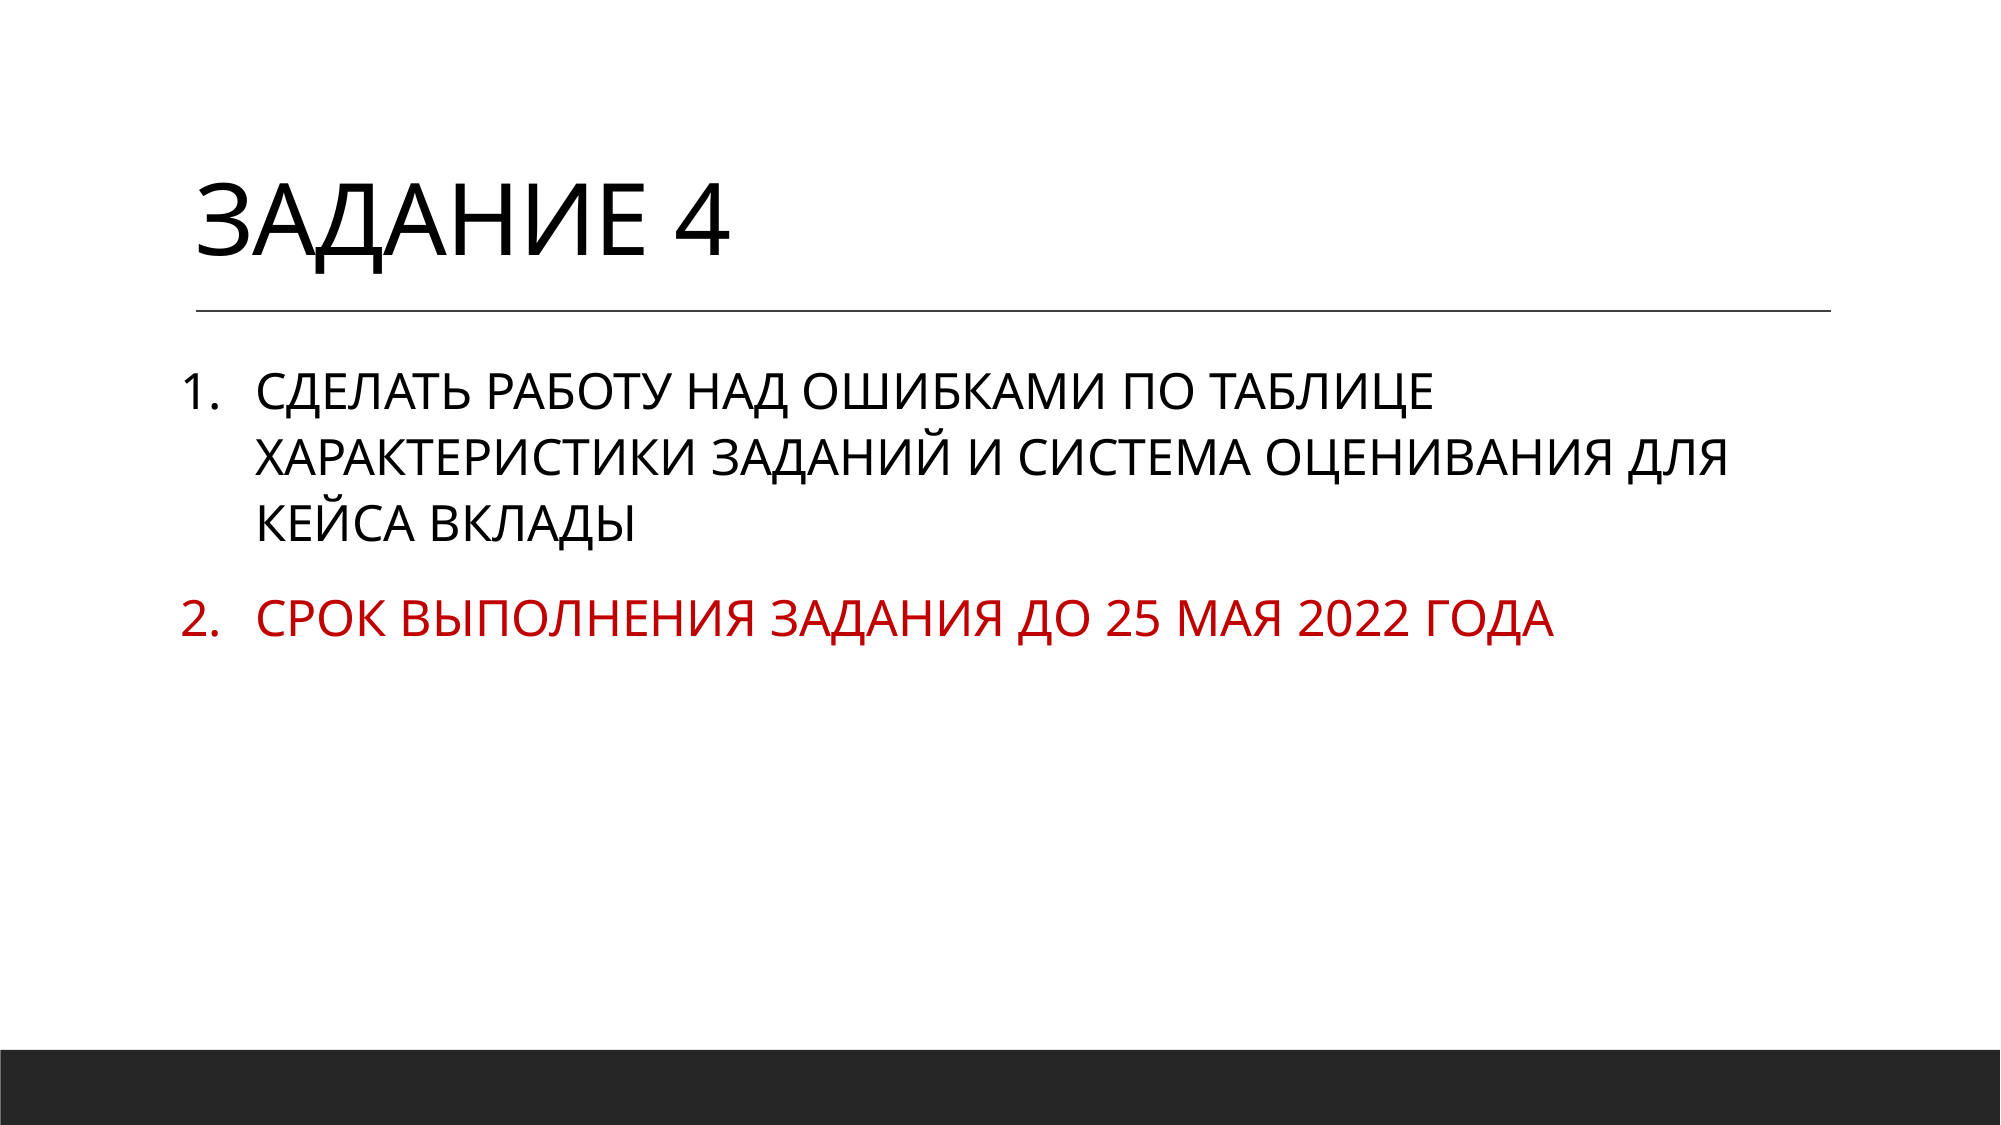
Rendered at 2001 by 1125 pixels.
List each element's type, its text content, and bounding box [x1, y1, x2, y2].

list СДЕЛАТЬ РАБОТУ НАД ОШИБКАМИ ПО ТАБЛИЦЕ ХАРАКТЕРИСТИКИ ЗАДАНИЙ И СИСТЕМА ОЦЕНИВАНИЯ ДЛЯ КЕЙСА ВКЛАДЫ СРОК ВЫПОЛНЕНИЯ ЗАДАНИЯ ДО 25 МАЯ 2022 ГОДА [180, 345, 1830, 963]
title ЗАДАНИЕ 4 [180, 47, 1830, 285]
